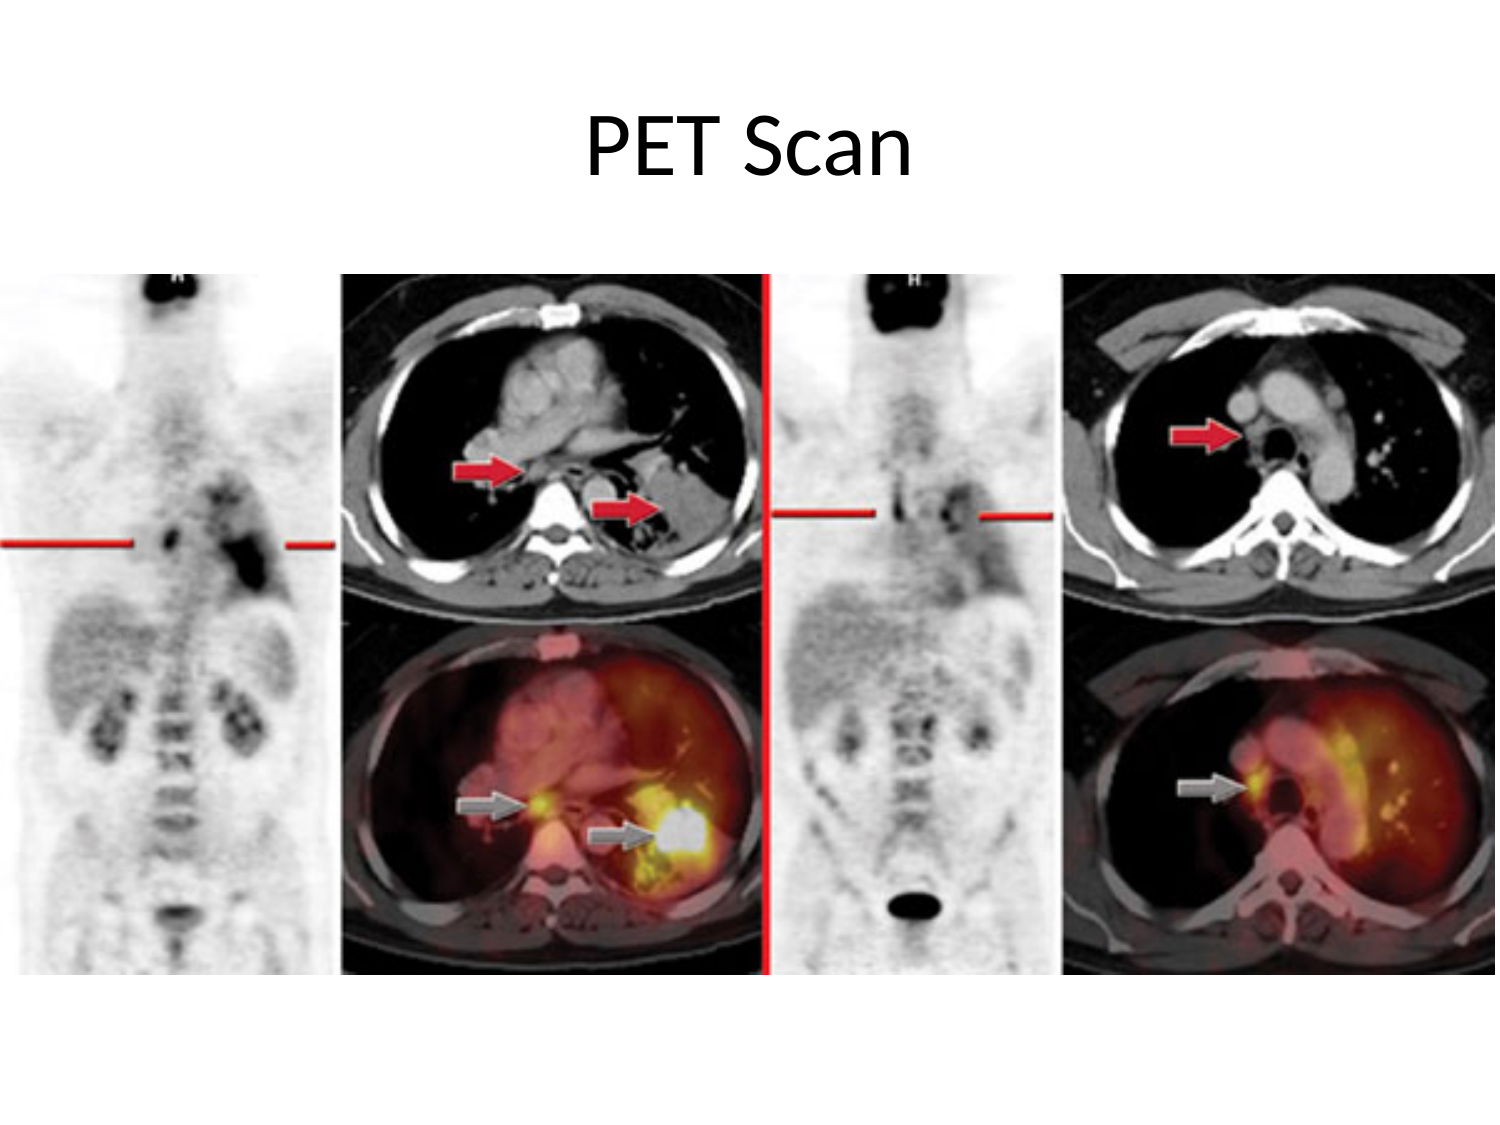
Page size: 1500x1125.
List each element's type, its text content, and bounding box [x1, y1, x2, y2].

title PET Scan [75, 45, 1425, 233]
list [0, 274, 1495, 976]
